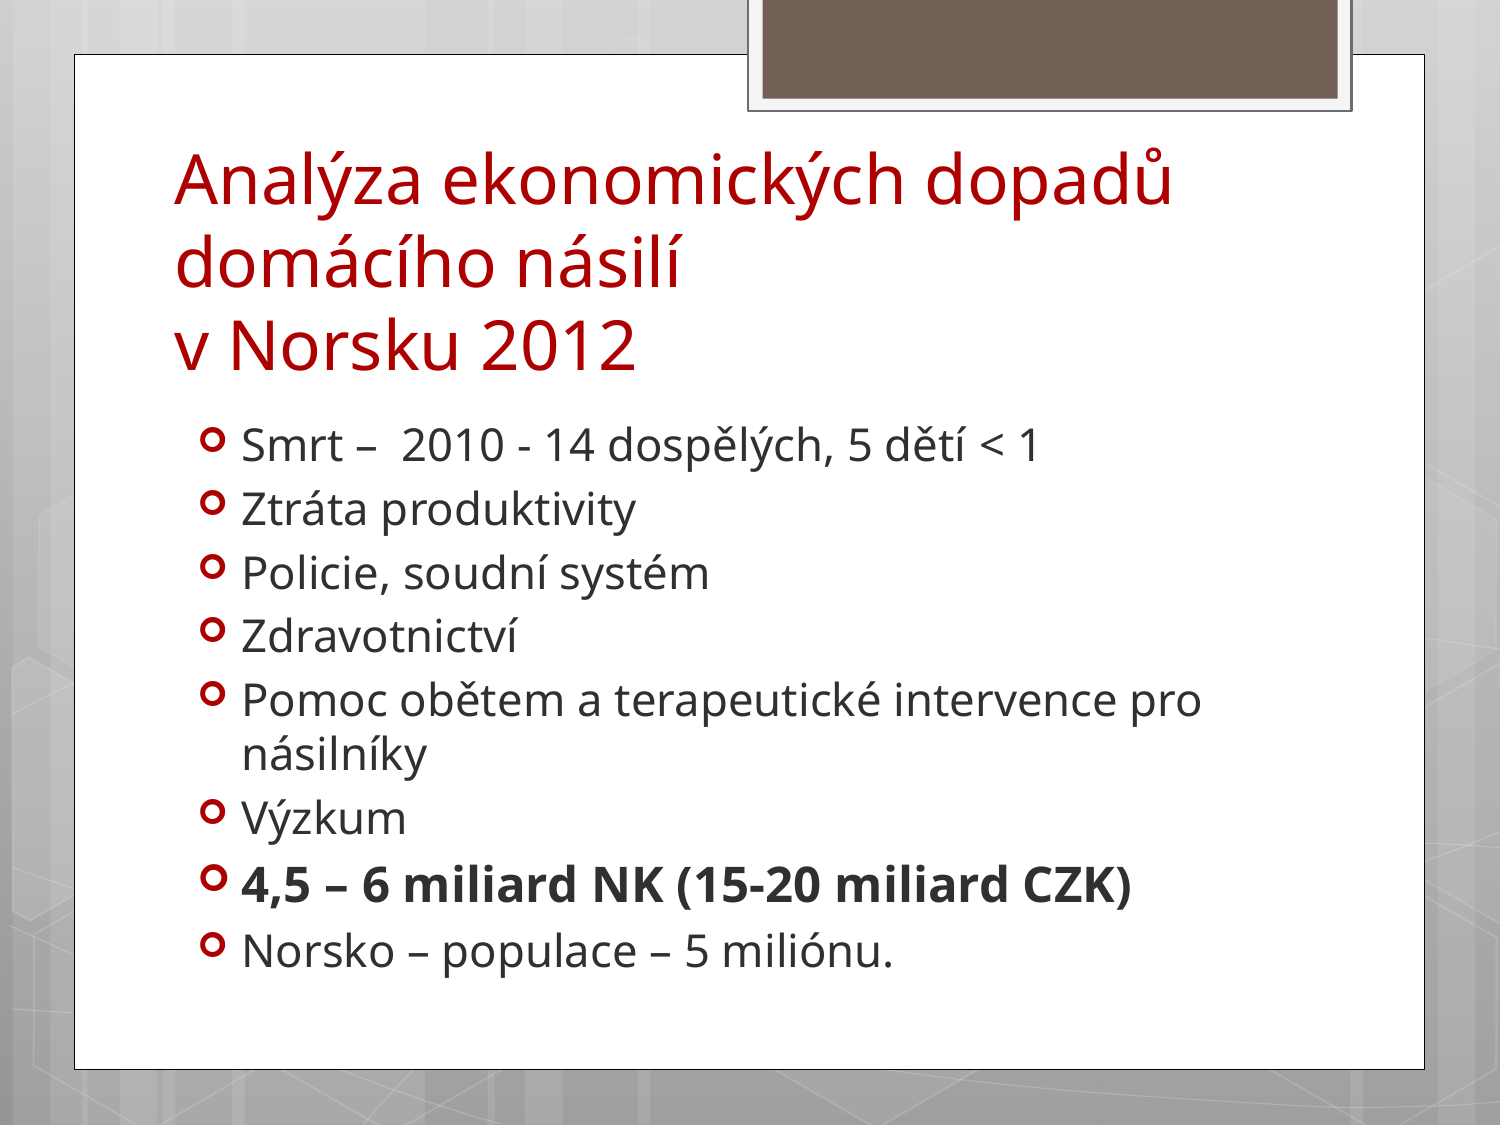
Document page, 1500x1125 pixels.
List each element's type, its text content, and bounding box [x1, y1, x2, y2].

title Analýza ekonomických dopadů domácího násilí v Norsku 2012 [159, 125, 1312, 392]
list Smrt – 2010 - 14 dospělých, 5 dětí < 1 Ztráta produktivity Policie, soudní systém Zdravotnictví Pomoc obětem a terapeutické intervence pro násilníky Výzkum 4,5 – 6 miliard NK (15-20 miliard CZK) Norsko – populace – 5 miliónu. [171, 408, 1283, 985]
